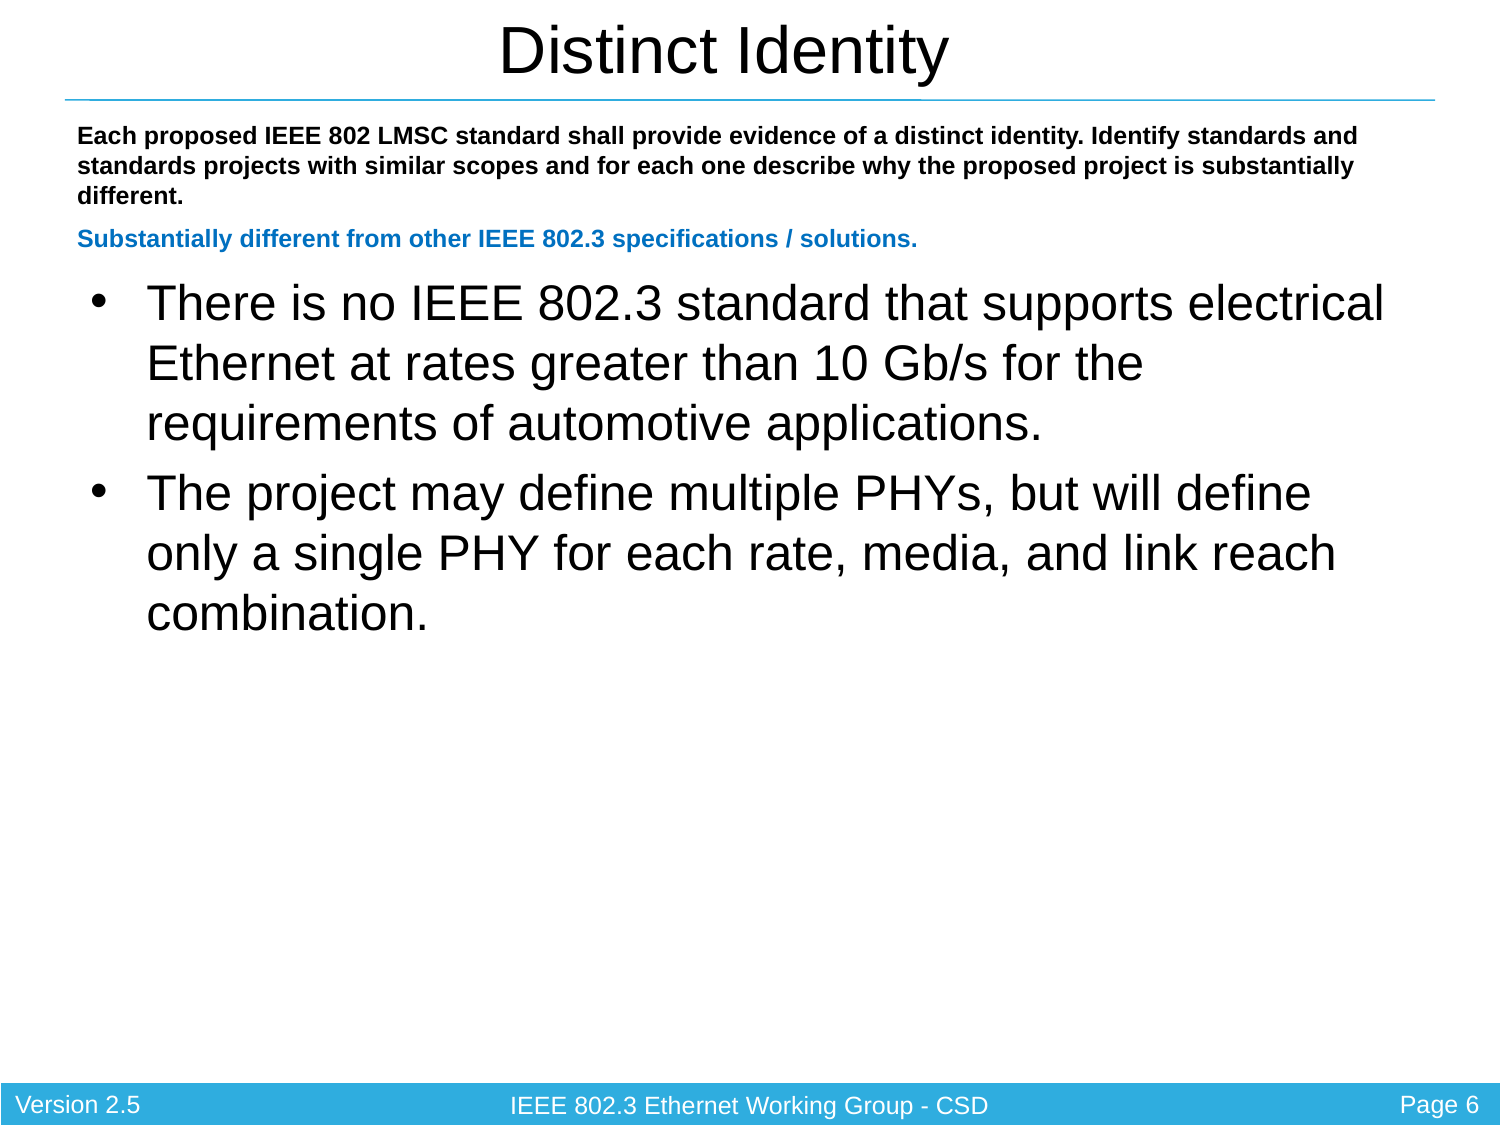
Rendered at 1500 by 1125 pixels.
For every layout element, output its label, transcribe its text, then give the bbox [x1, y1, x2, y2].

list There is no IEEE 802.3 standard that supports electrical Ethernet at rates greater than 10 Gb/s for the requirements of automotive applications. The project may define multiple PHYs, but will define only a single PHY for each rate, media, and link reach combination. [75, 262, 1425, 1075]
